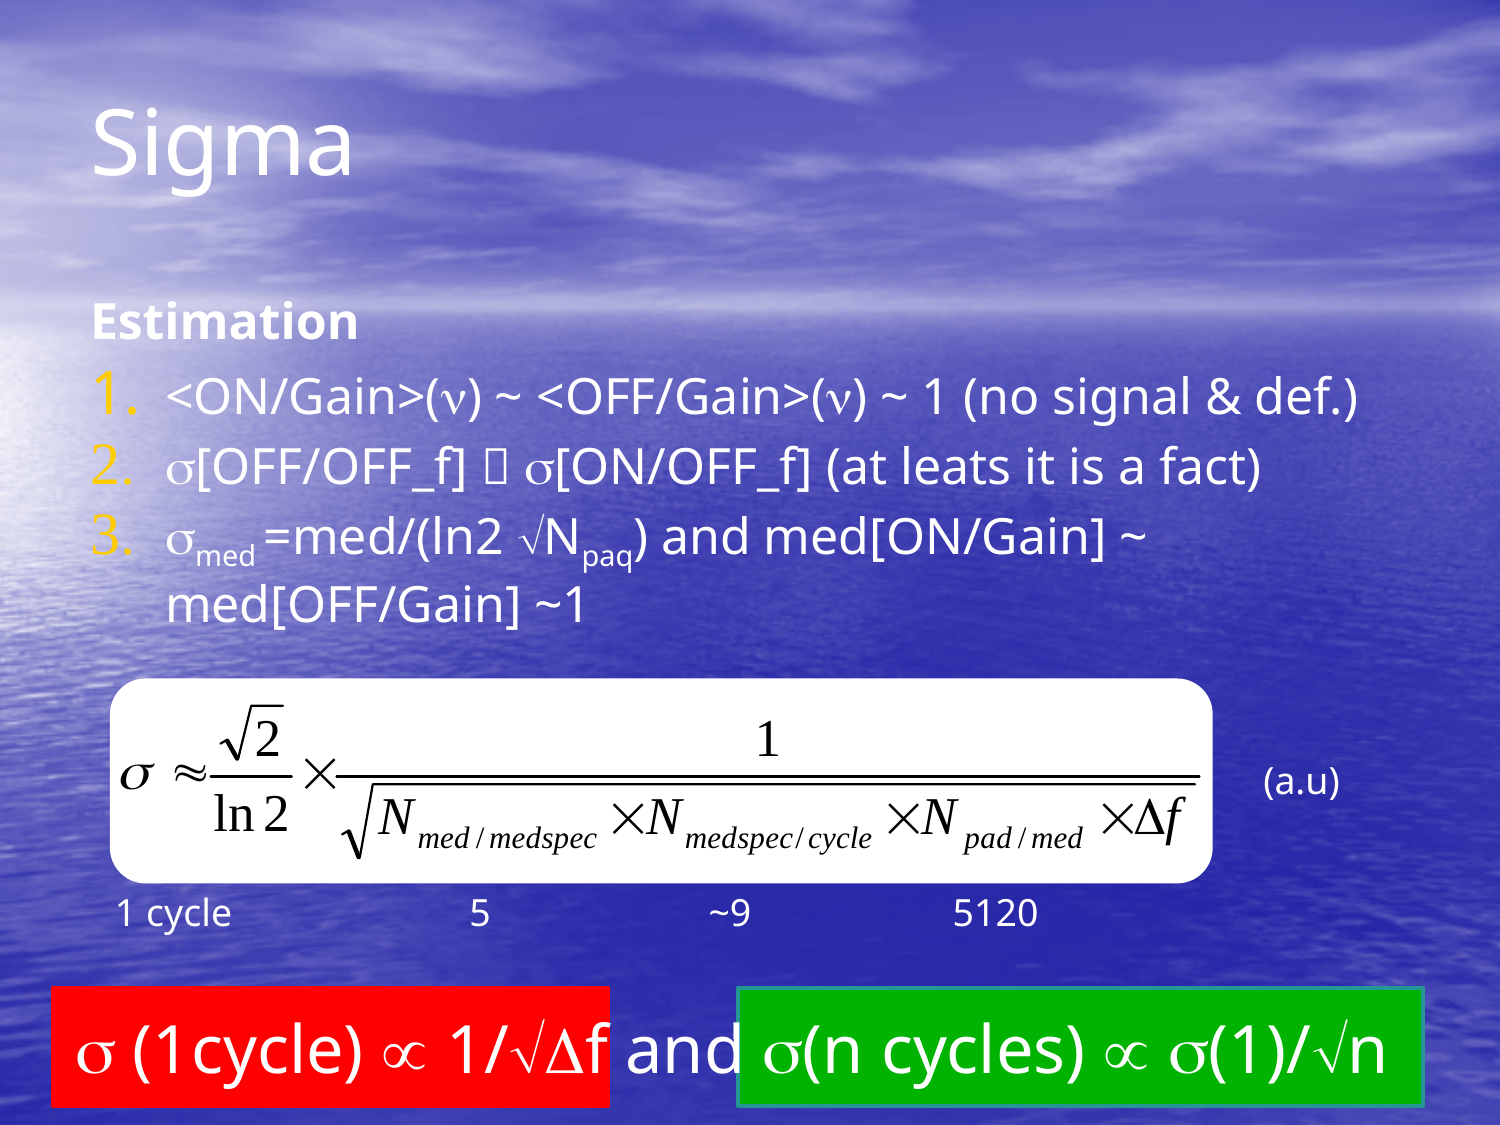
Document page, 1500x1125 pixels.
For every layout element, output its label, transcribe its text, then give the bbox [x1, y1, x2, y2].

text_box [736, 1006, 1425, 1108]
text_box (a.u) [1248, 749, 1356, 810]
title Sigma [74, 44, 1426, 233]
text_box 5120 [937, 881, 1054, 942]
text_box 5 [454, 881, 506, 942]
text_box  (1cycle)  1/f and (n cycles)  (1)/n [60, 999, 1421, 1095]
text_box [111, 692, 1211, 870]
list <ON/Gain>() ~ <OFF/Gain>() ~ 1 (no signal & def.) [OFF/OFF_f]  [ON/OFF_f] (at leats it is a fact) med =med/(ln2 Npaq) and med[ON/Gain] ~ med[OFF/Gain] ~1 [74, 356, 1448, 1006]
text_box 1 cycle [100, 881, 278, 942]
list Estimation [74, 251, 738, 356]
text_box [51, 986, 610, 1108]
text_box ~9 [693, 881, 767, 942]
